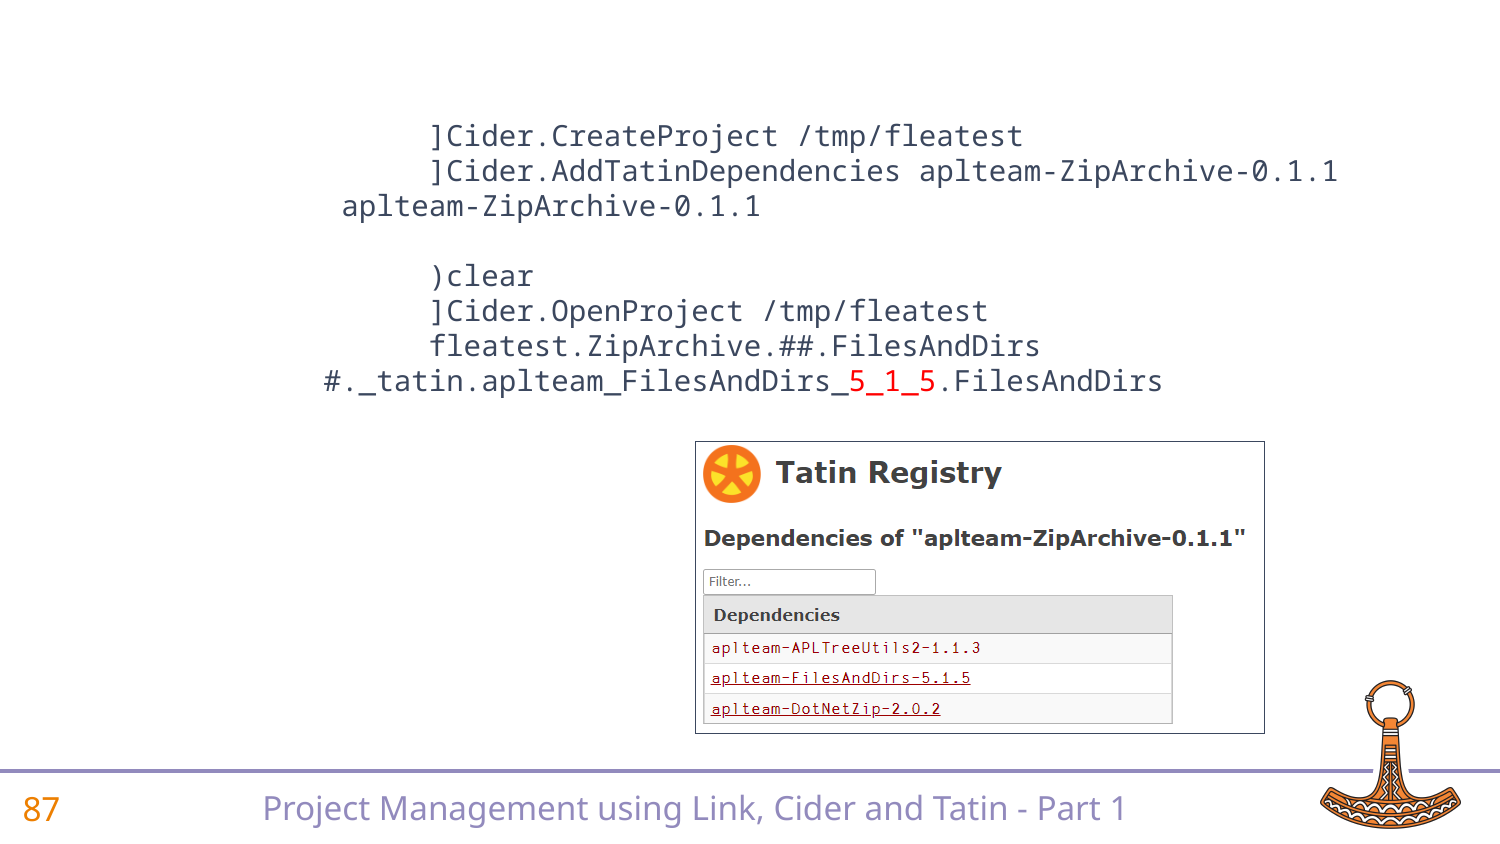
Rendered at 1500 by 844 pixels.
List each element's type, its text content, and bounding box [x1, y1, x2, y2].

picture [1320, 680, 1461, 829]
text_box ]Cider.CreateProject /tmp/fleatest ]Cider.AddTatinDependencies aplteam-ZipArchive-0.1.1 aplteam-ZipArchive-0.1.1 )clear ]Cider.OpenProject /tmp/fleatest fleatest.ZipArchive.##.FilesAndDirs #._tatin.aplteam_FilesAndDirs_5_1_5.FilesAndDirs [308, 110, 1354, 475]
picture [695, 441, 1265, 734]
